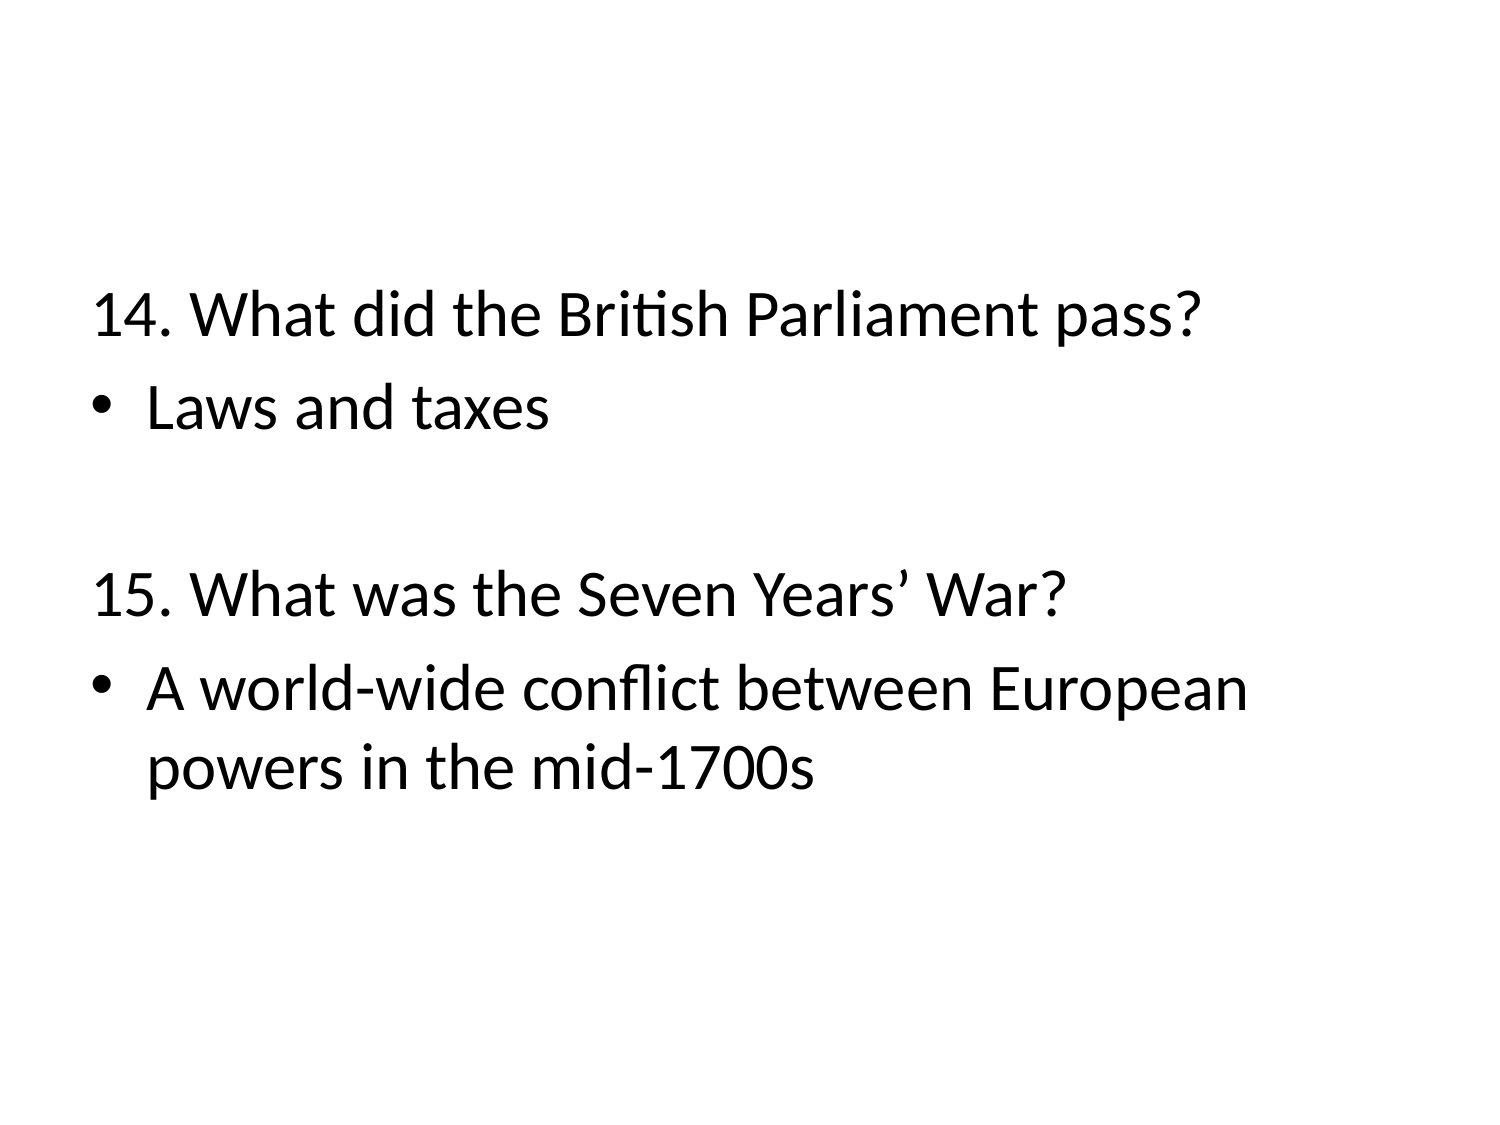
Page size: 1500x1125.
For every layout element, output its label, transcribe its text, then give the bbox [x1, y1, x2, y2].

list 14. What did the British Parliament pass? Laws and taxes 15. What was the Seven Years’ War? A world-wide conflict between European powers in the mid-1700s [75, 262, 1425, 1005]
